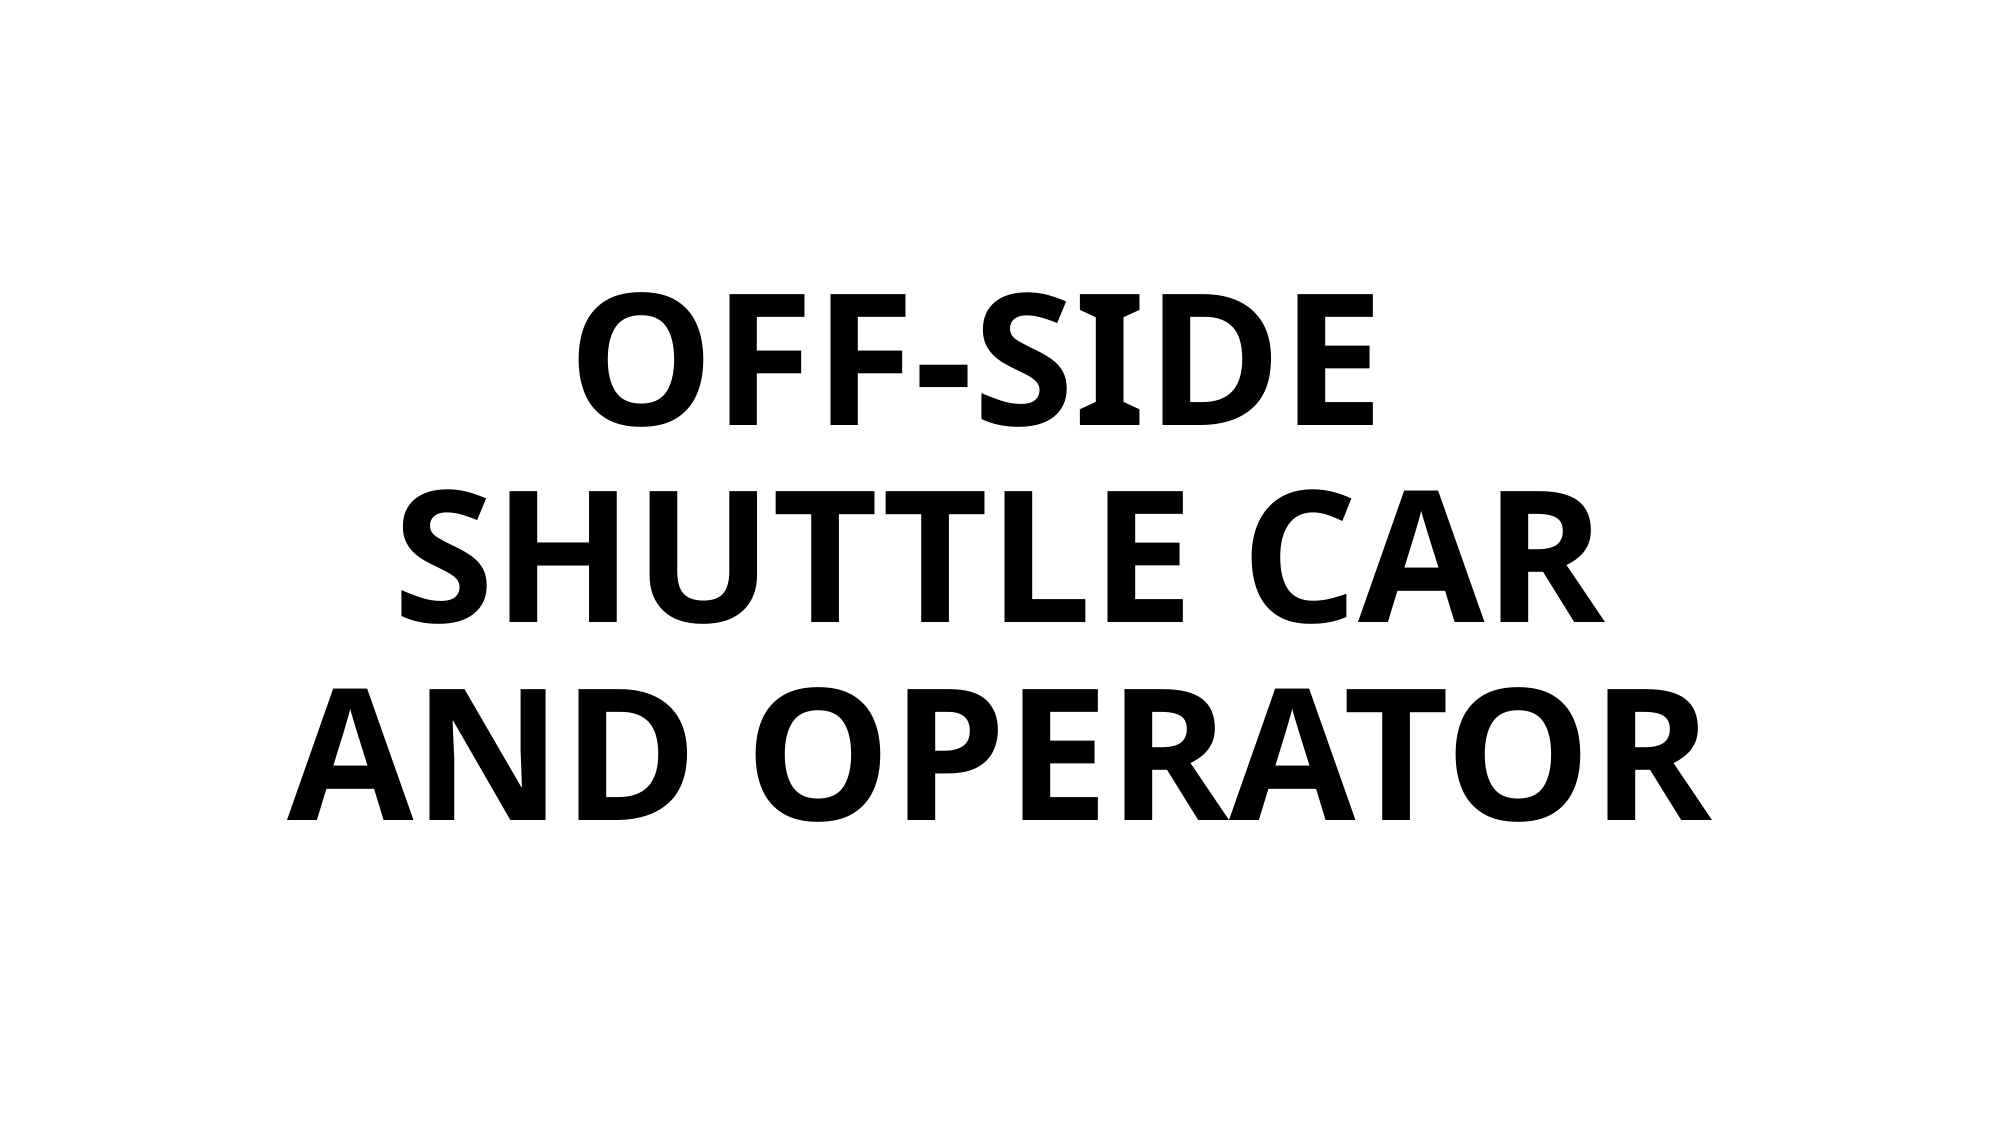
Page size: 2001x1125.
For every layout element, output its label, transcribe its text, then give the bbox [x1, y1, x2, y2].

title OFF-SIDE SHUTTLE CAR AND OPERATOR [137, 59, 1863, 1068]
